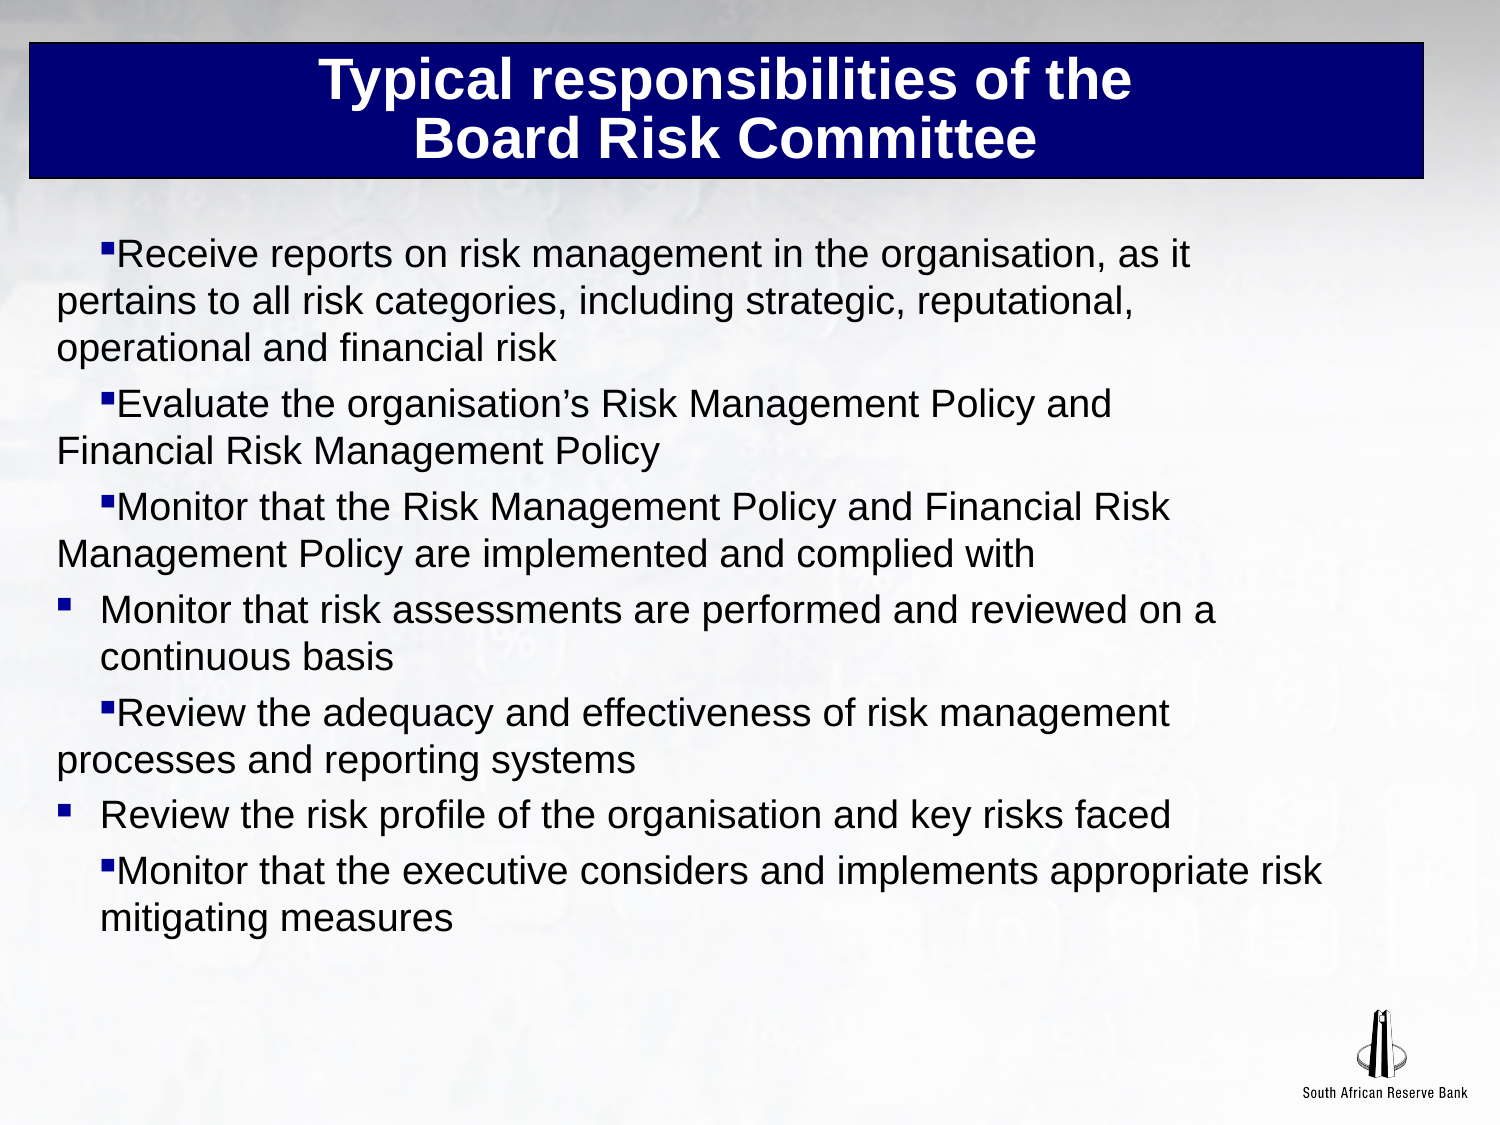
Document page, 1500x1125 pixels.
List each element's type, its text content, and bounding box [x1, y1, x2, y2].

list Receive reports on risk management in the organisation, as it pertains to all risk categories, including strategic, reputational, operational and financial risk Evaluate the organisation’s Risk Management Policy and Financial Risk Management Policy Monitor that the Risk Management Policy and Financial Risk Management Policy are implemented and complied with Monitor that risk assessments are performed and reviewed on a continuous basis Review the adequacy and effectiveness of risk management processes and reporting systems Review the risk profile of the organisation and key risks faced Monitor that the executive considers and implements appropriate risk mitigating measures [41, 219, 1341, 1022]
picture [0, 0, 1500, 1125]
title Typical responsibilities of the Board Risk Committee [29, 42, 1424, 179]
